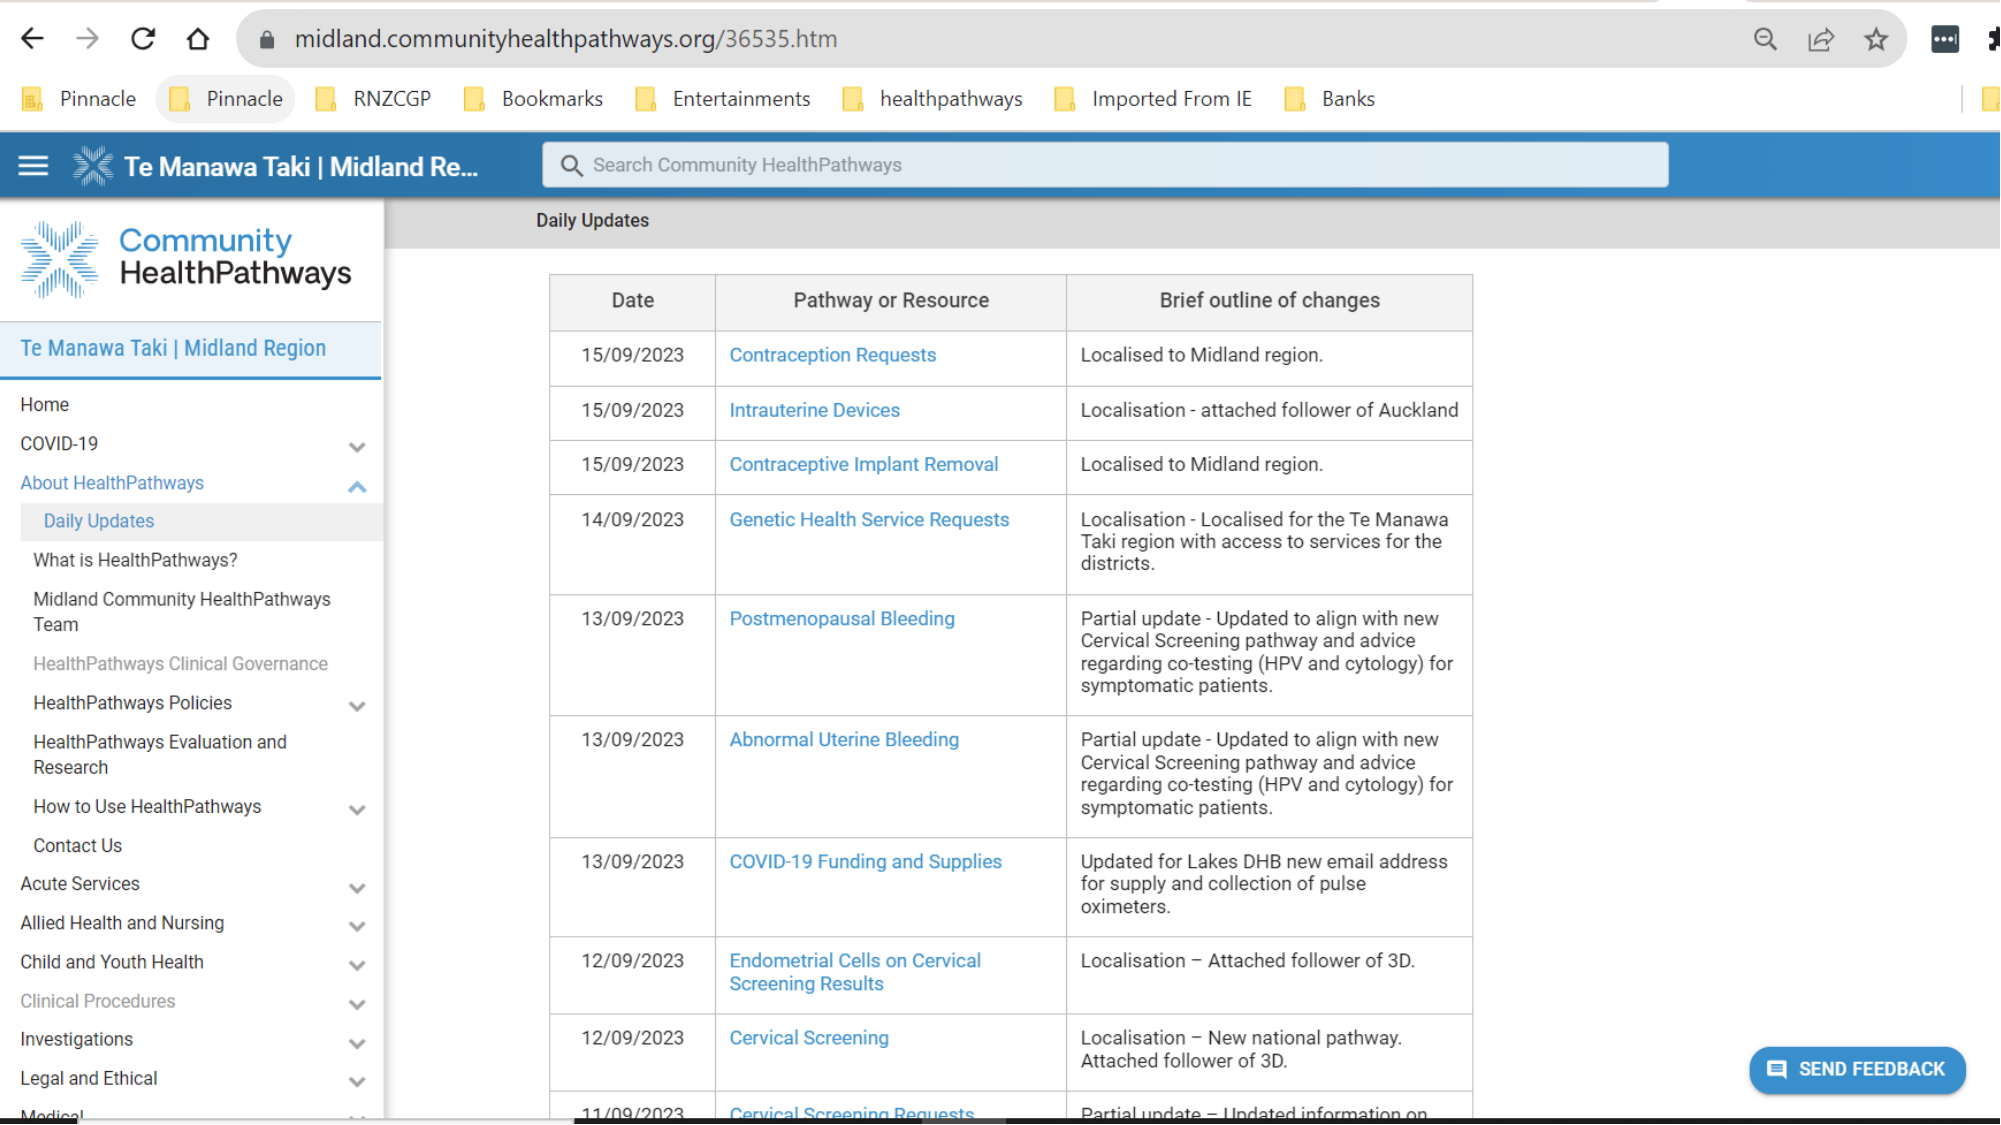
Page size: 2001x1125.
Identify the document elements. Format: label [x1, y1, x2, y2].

list [0, 0, 2000, 1124]
